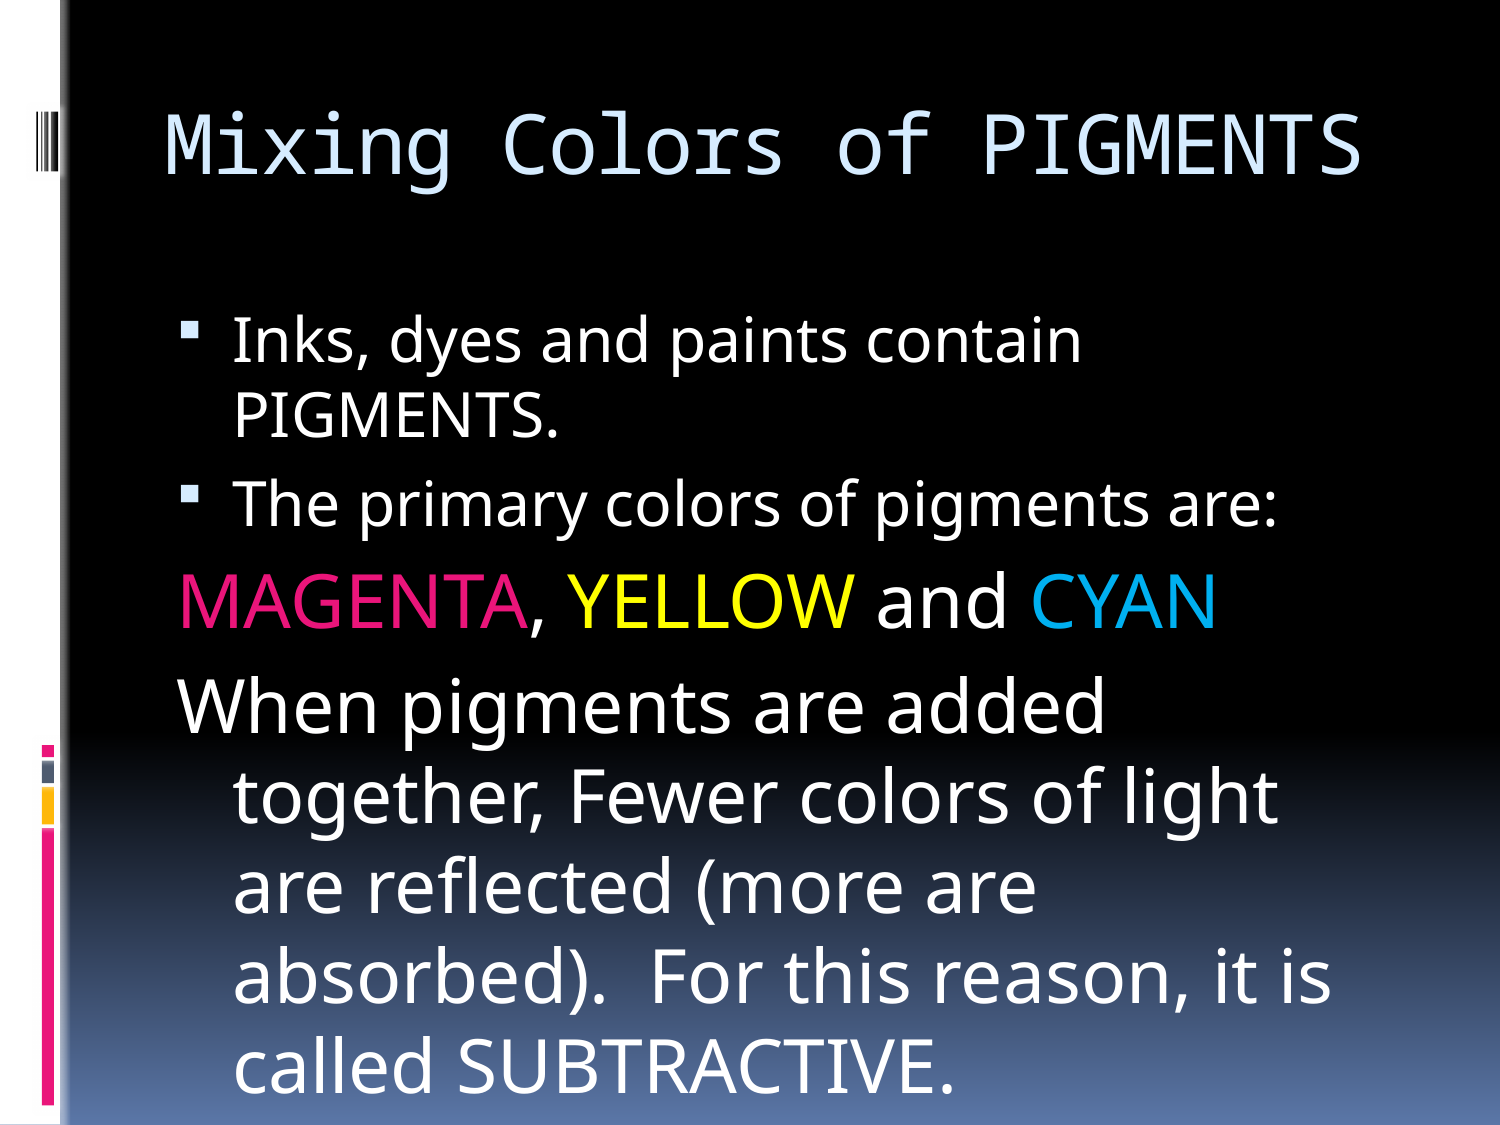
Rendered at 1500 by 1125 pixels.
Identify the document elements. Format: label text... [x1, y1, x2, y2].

title Mixing Colors of PIGMENTS [150, 83, 1425, 234]
list Inks, dyes and paints contain PIGMENTS. The primary colors of pigments are: MAGENTA, YELLOW and CYAN When pigments are added together, Fewer colors of light are reflected (more are absorbed). For this reason, it is called SUBTRACTIVE. [150, 292, 1425, 1043]
